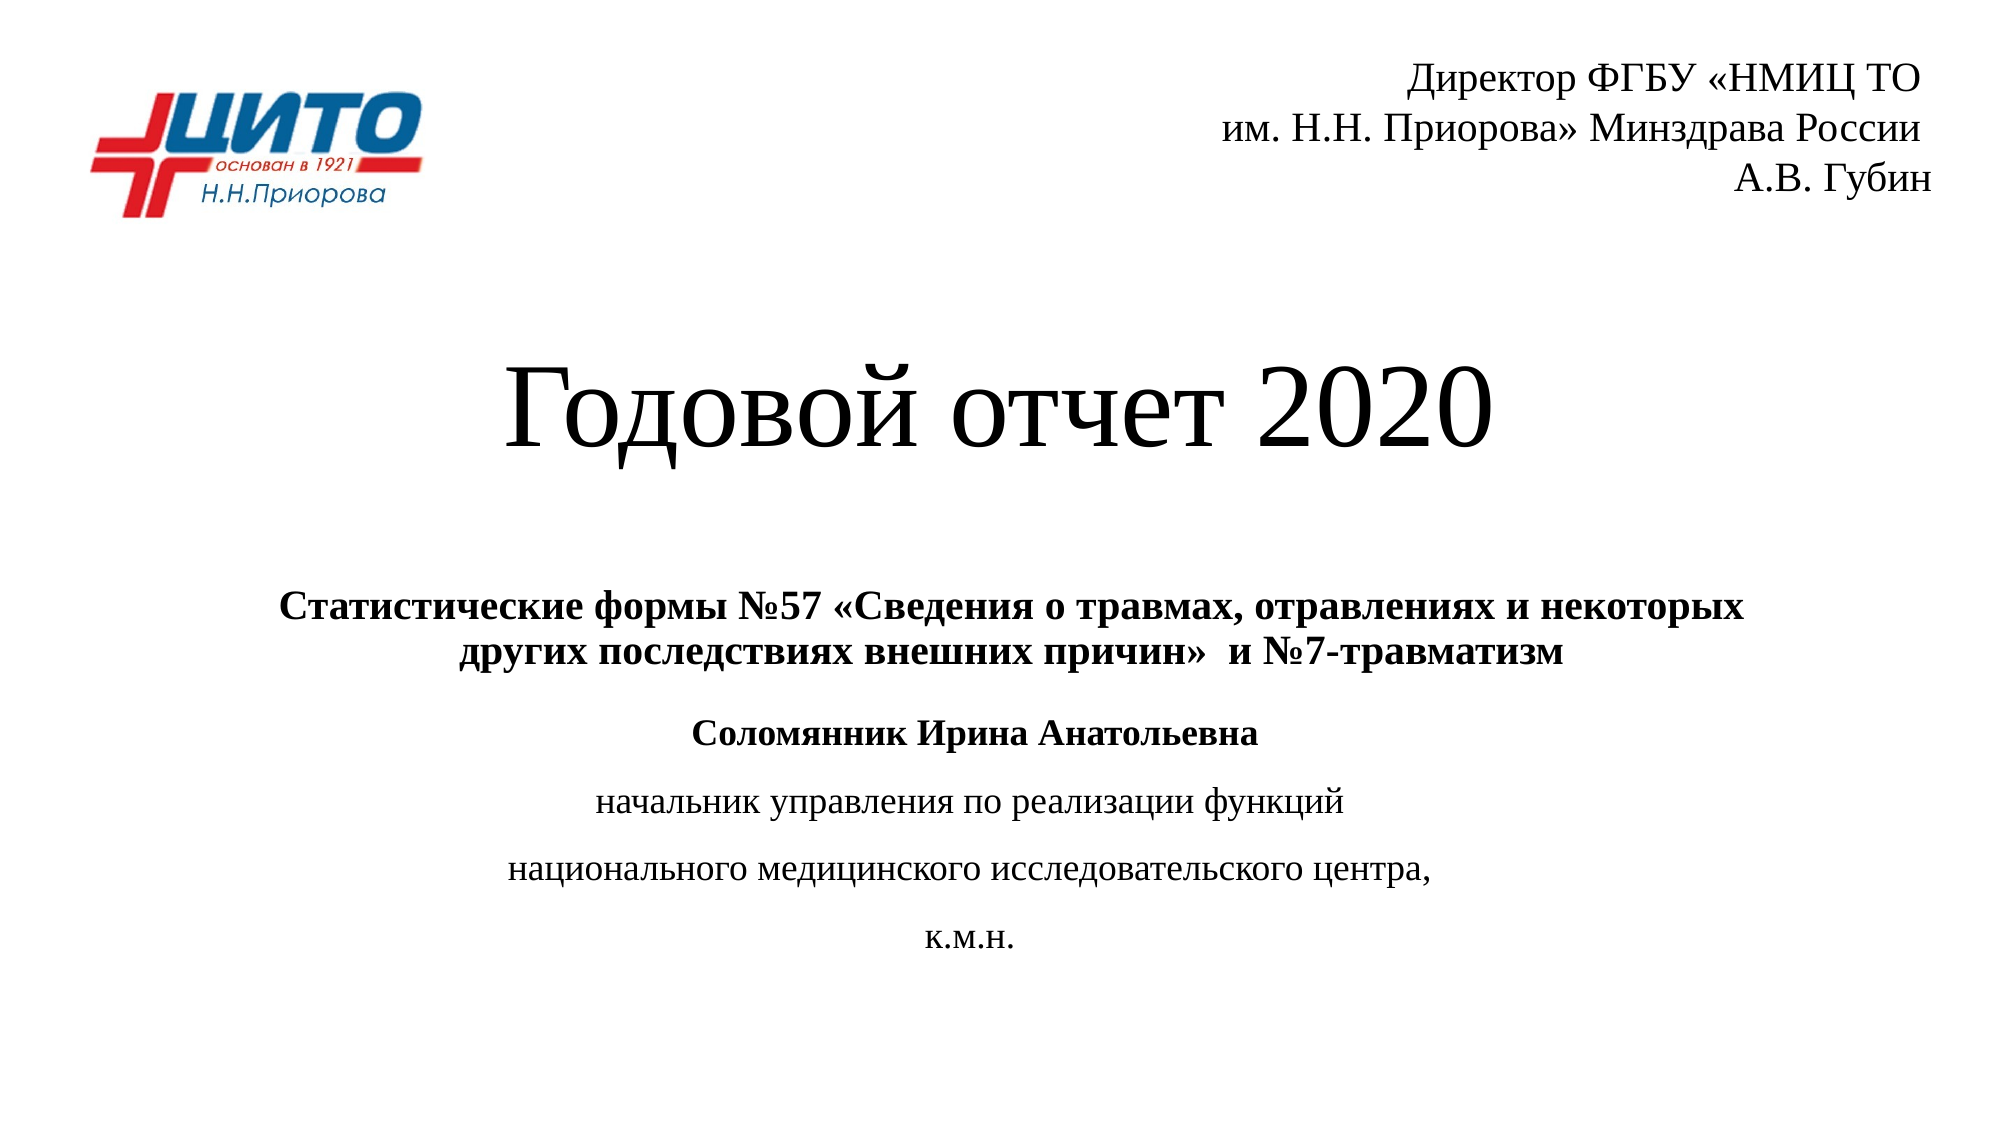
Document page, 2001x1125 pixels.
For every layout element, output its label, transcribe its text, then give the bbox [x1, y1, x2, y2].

subtitle Статистические формы №57 «Сведения о травмах, отравлениях и некоторых других последствиях внешних причин» и №7-травматизм [261, 575, 1762, 658]
text_box Соломянник Ирина Анатольевна начальник управления по реализации функций национального медицинского исследовательского центра, к.м.н. [475, 678, 1475, 1029]
title Годовой отчет 2020 [249, 335, 1750, 576]
text_box Директор ФГБУ «НМИЦ ТО им. Н.Н. Приорова» Минздрава России А.В. Губин [946, 42, 1947, 207]
picture [0, 0, 663, 274]
